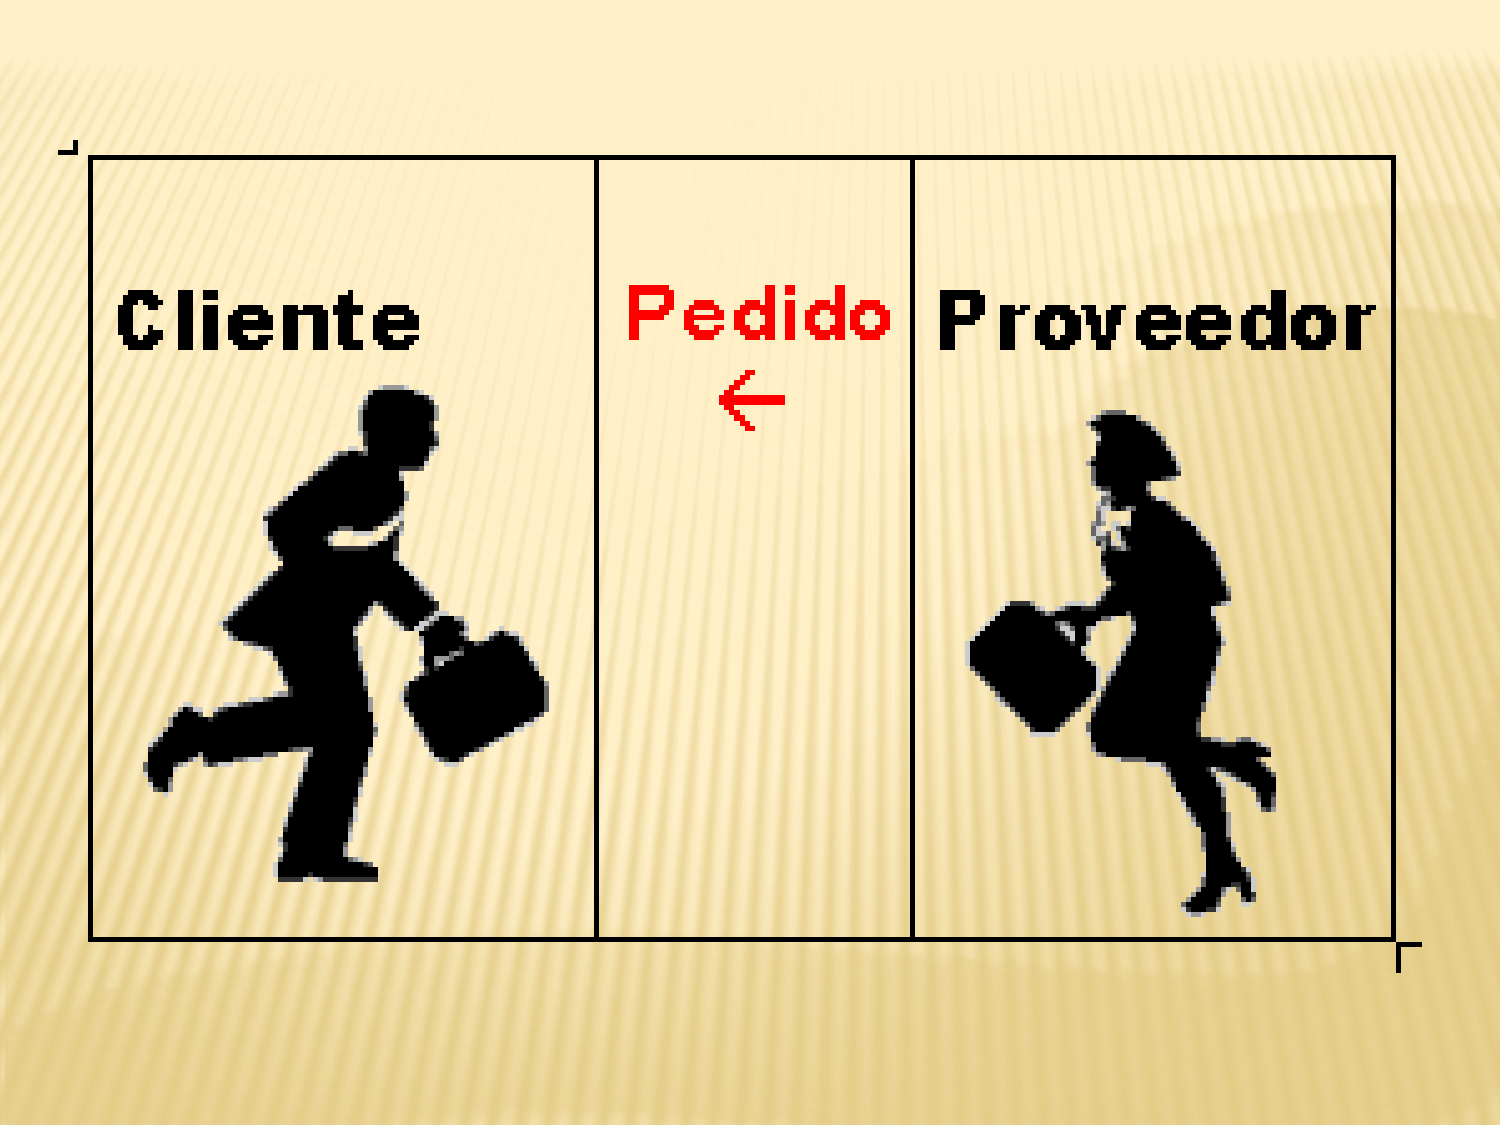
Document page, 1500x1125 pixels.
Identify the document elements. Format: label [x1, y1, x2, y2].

picture [58, 140, 1423, 973]
